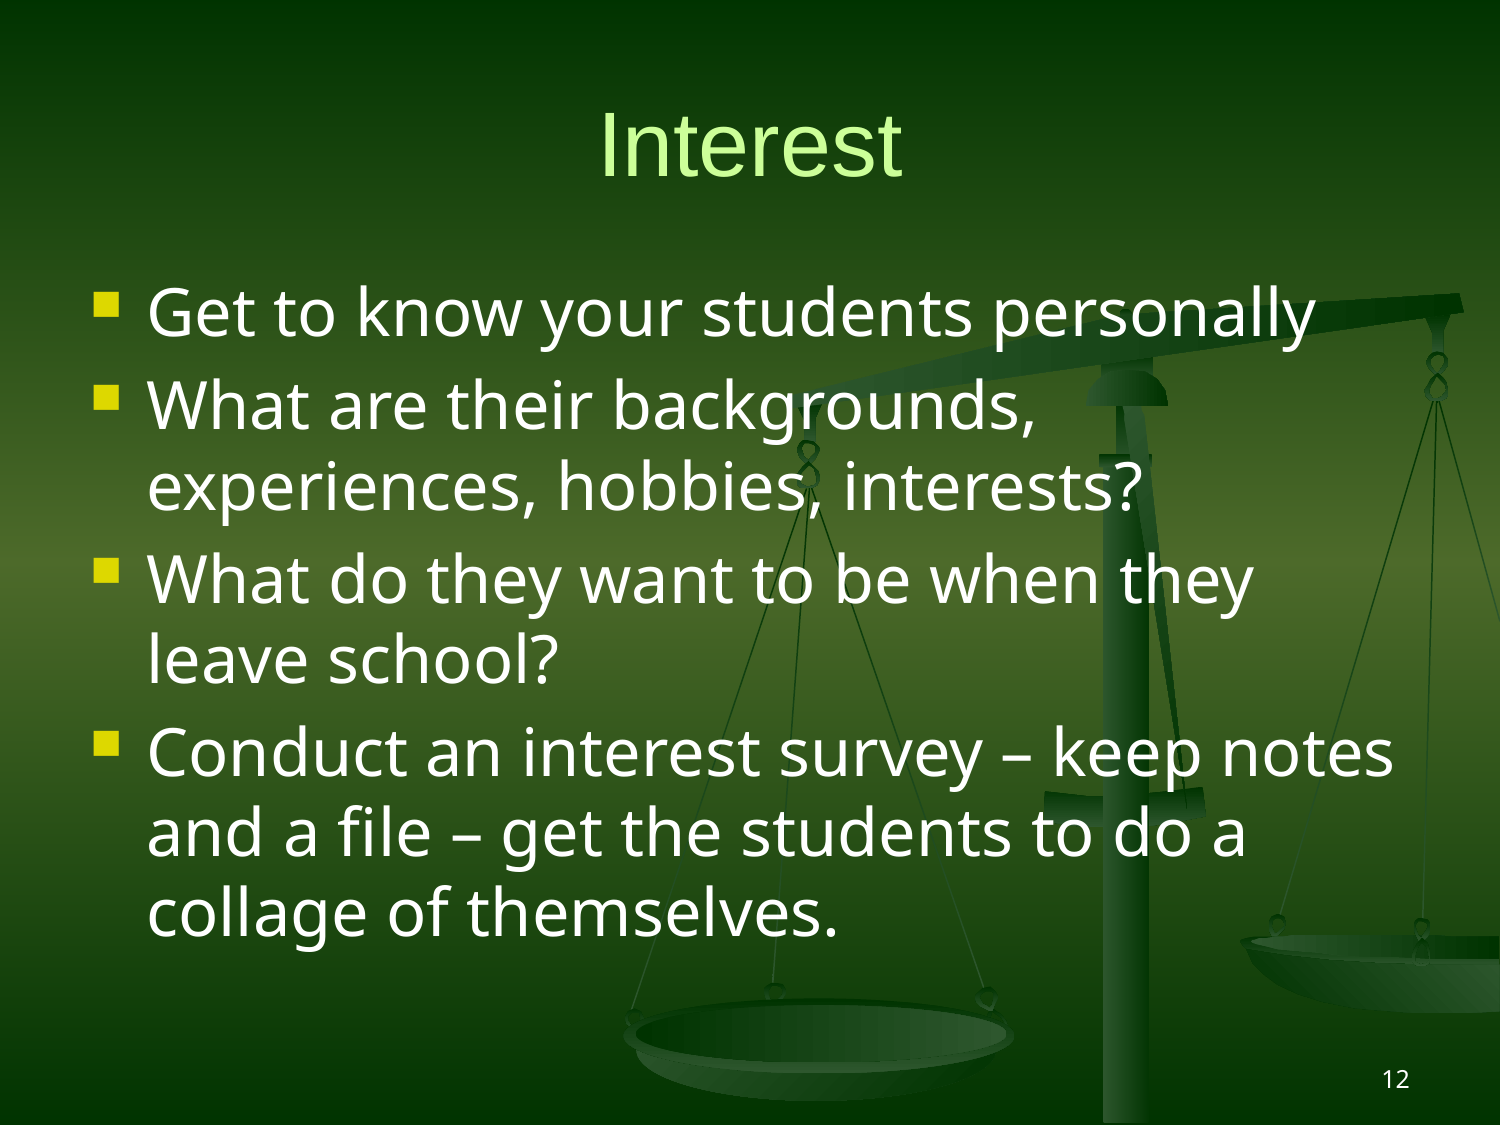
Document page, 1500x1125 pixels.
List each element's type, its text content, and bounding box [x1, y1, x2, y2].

slide_number 12 [1074, 1029, 1426, 1106]
list Get to know your students personally What are their backgrounds, experiences, hobbies, interests? What do they want to be when they leave school? Conduct an interest survey – keep notes and a file – get the students to do a collage of themselves. [74, 262, 1426, 1006]
title Interest [74, 45, 1426, 234]
